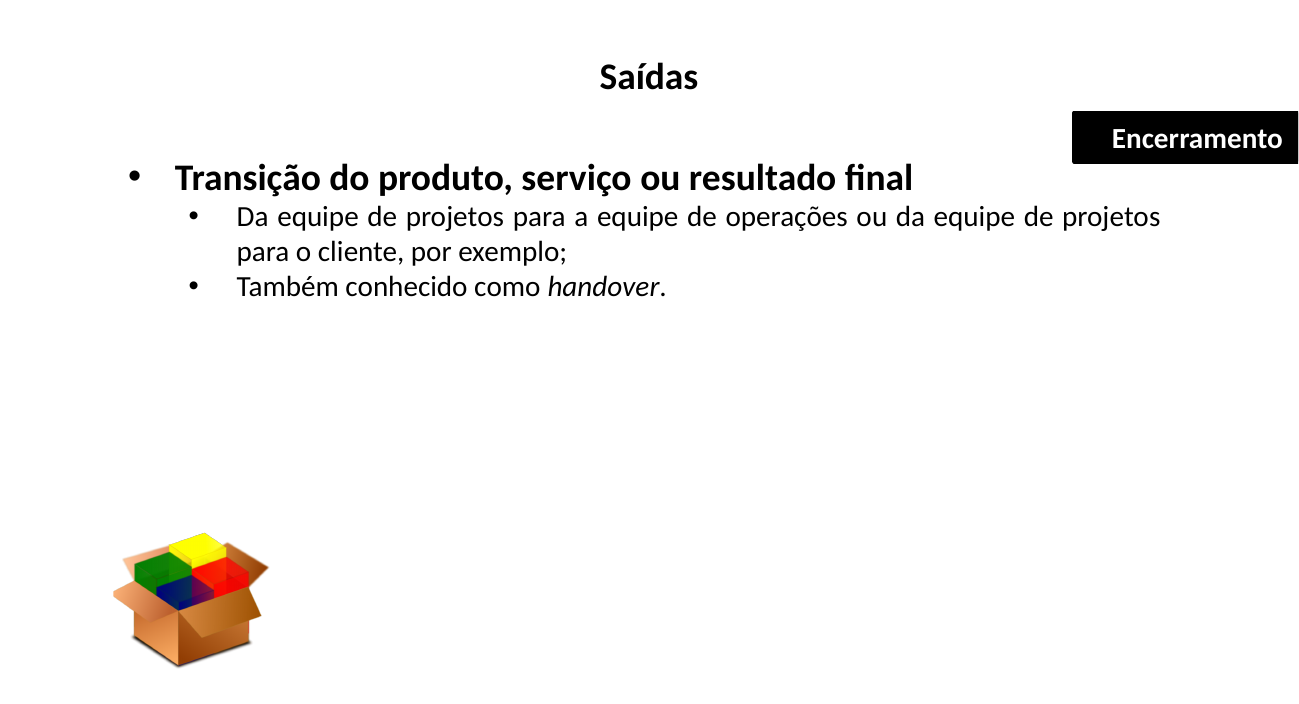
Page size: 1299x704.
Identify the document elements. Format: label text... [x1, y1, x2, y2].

text_box Encerramento [1074, 112, 1299, 162]
text_box Saídas [0, 44, 1299, 106]
text_box Transição do produto, serviço ou resultado final Da equipe de projetos para a equipe de operações ou da equipe de projetos para o cliente, por exemplo; Também conhecido como handover. [113, 145, 1177, 312]
picture [112, 520, 273, 672]
